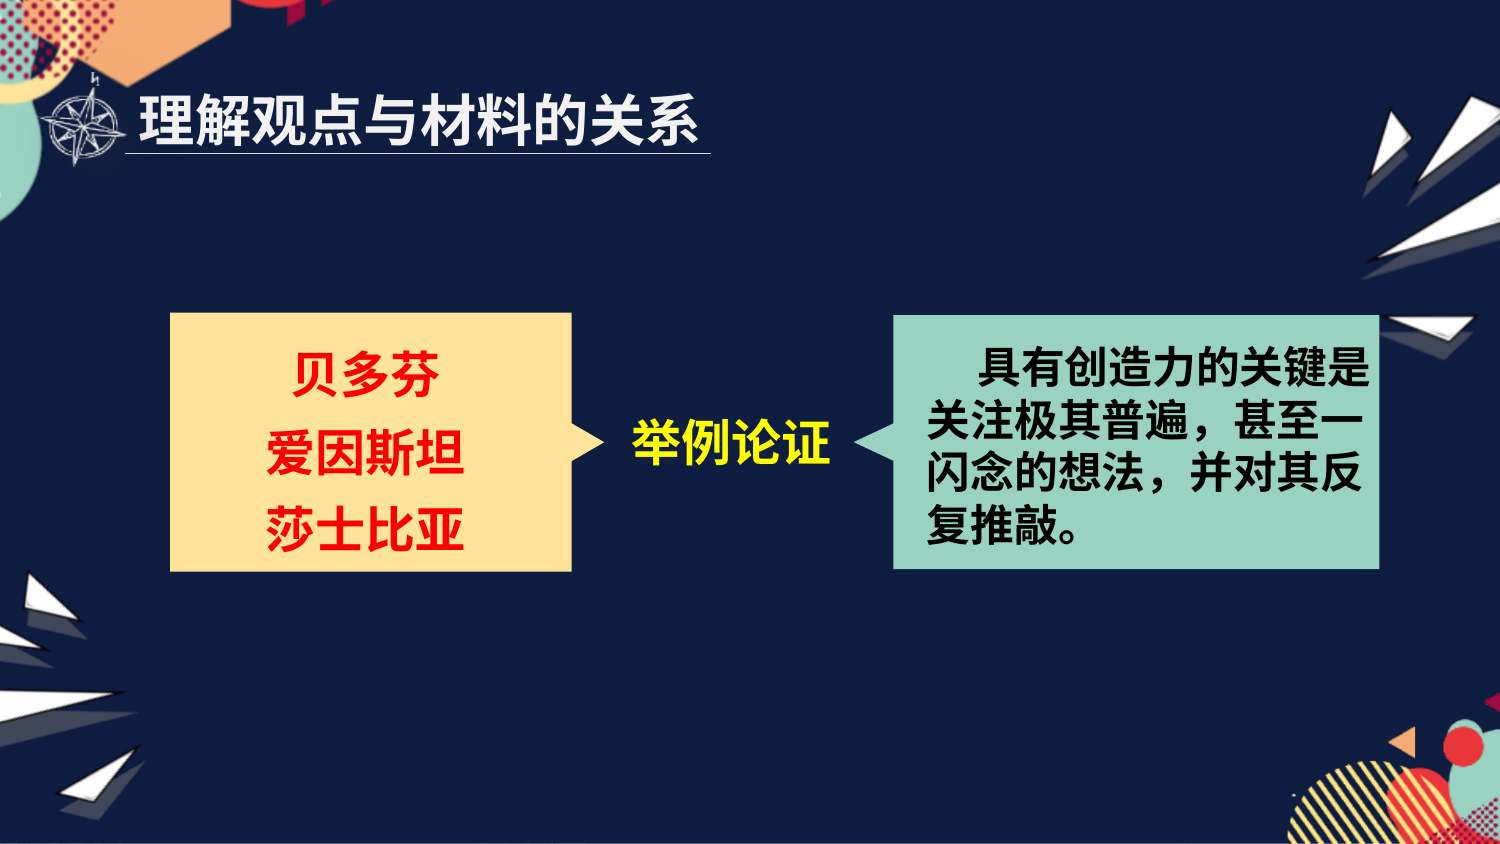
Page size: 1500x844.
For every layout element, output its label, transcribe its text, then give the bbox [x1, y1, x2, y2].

text_box 具有创造力的关键是关注极其普遍，甚至一闪念的想法，并对其反复推敲。 [915, 342, 1390, 543]
text_box [851, 314, 1381, 571]
picture [1286, 686, 1500, 844]
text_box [35, 72, 749, 167]
picture [0, 513, 220, 844]
picture [0, 0, 450, 339]
text_box [169, 311, 573, 319]
text_box 贝多芬 爱因斯坦 莎士比亚 [122, 319, 610, 534]
picture [1286, 44, 1500, 391]
text_box 举例论证 [620, 406, 843, 478]
text_box [169, 534, 573, 573]
